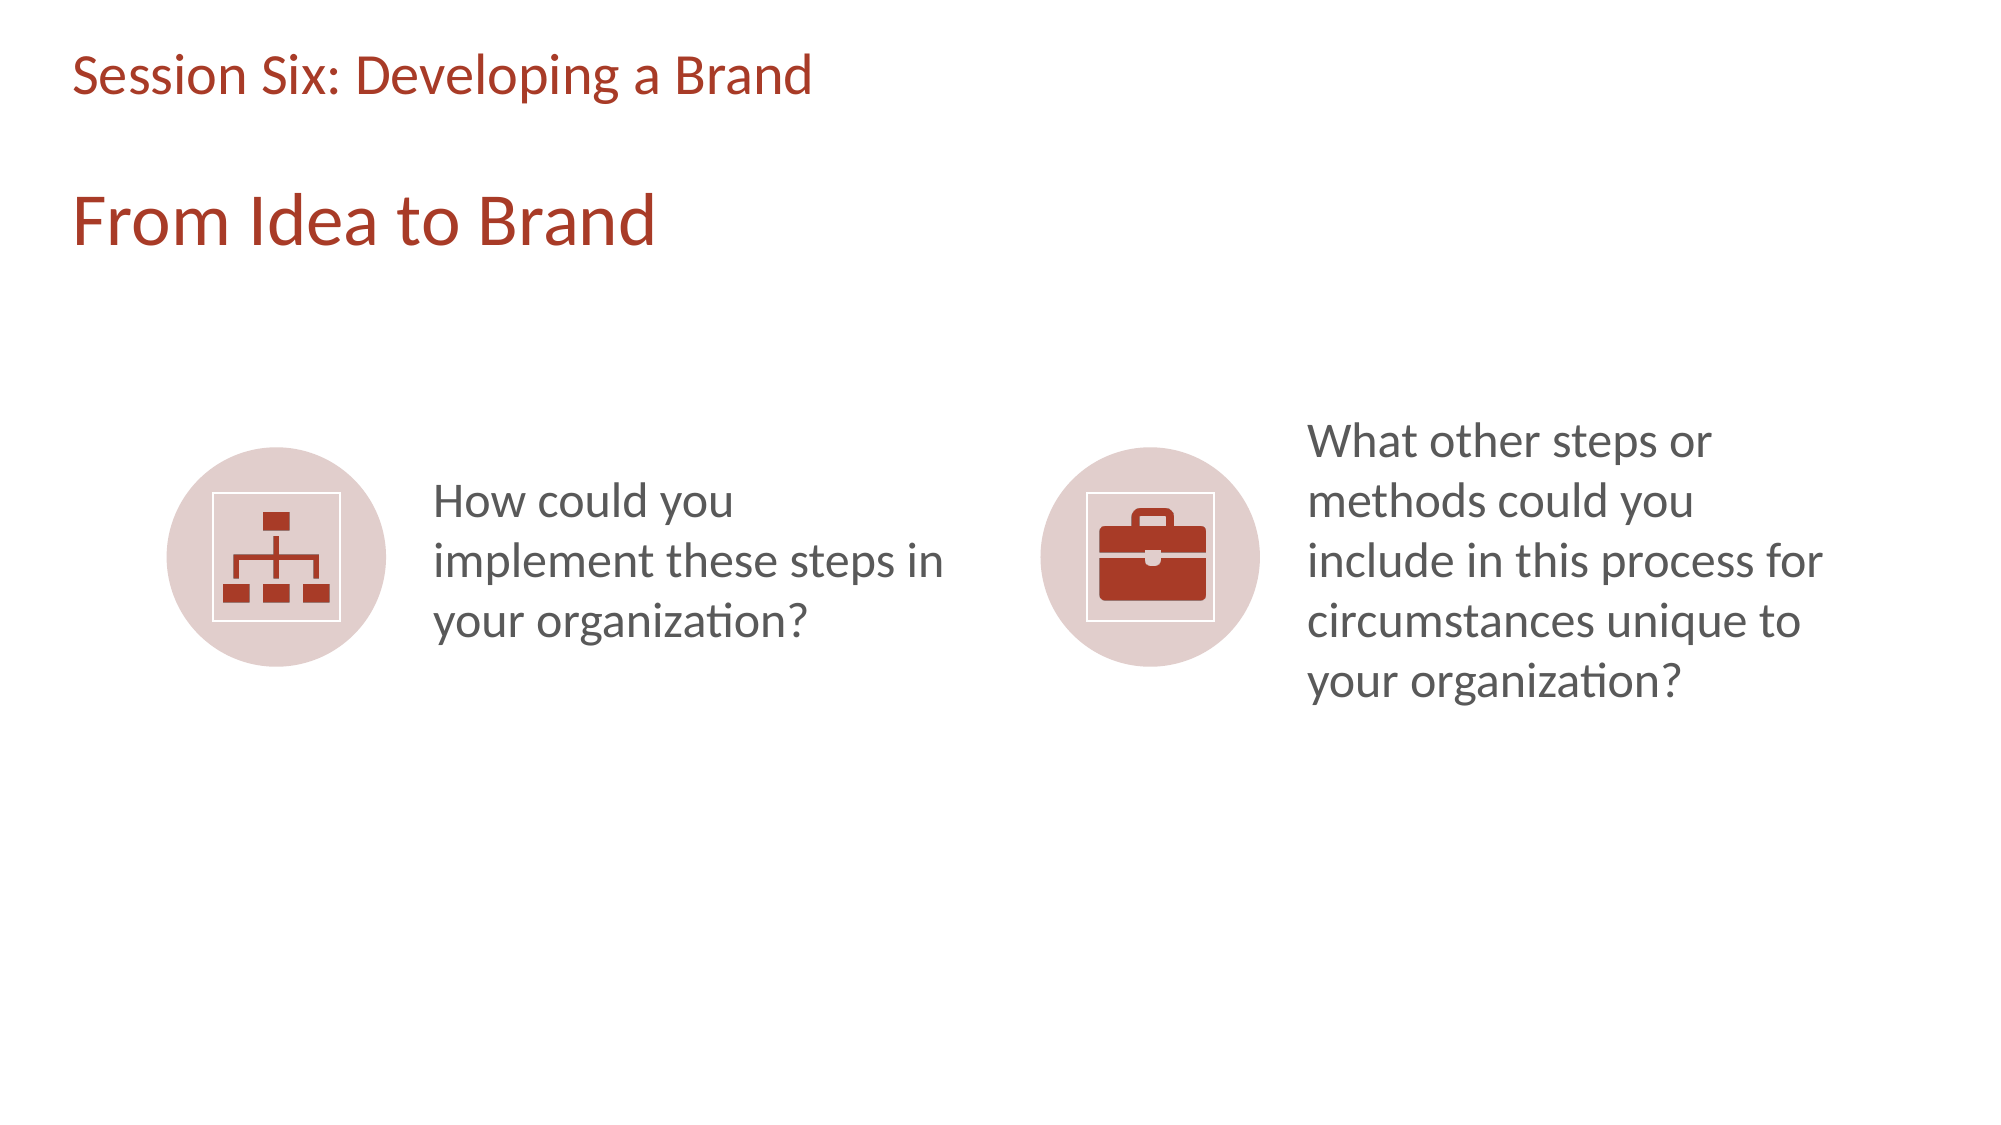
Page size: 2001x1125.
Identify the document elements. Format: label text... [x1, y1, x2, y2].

title Session Six: Developing a Brand [57, 36, 1934, 124]
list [131, 194, 1860, 920]
list From Idea to Brand [57, 172, 1934, 270]
